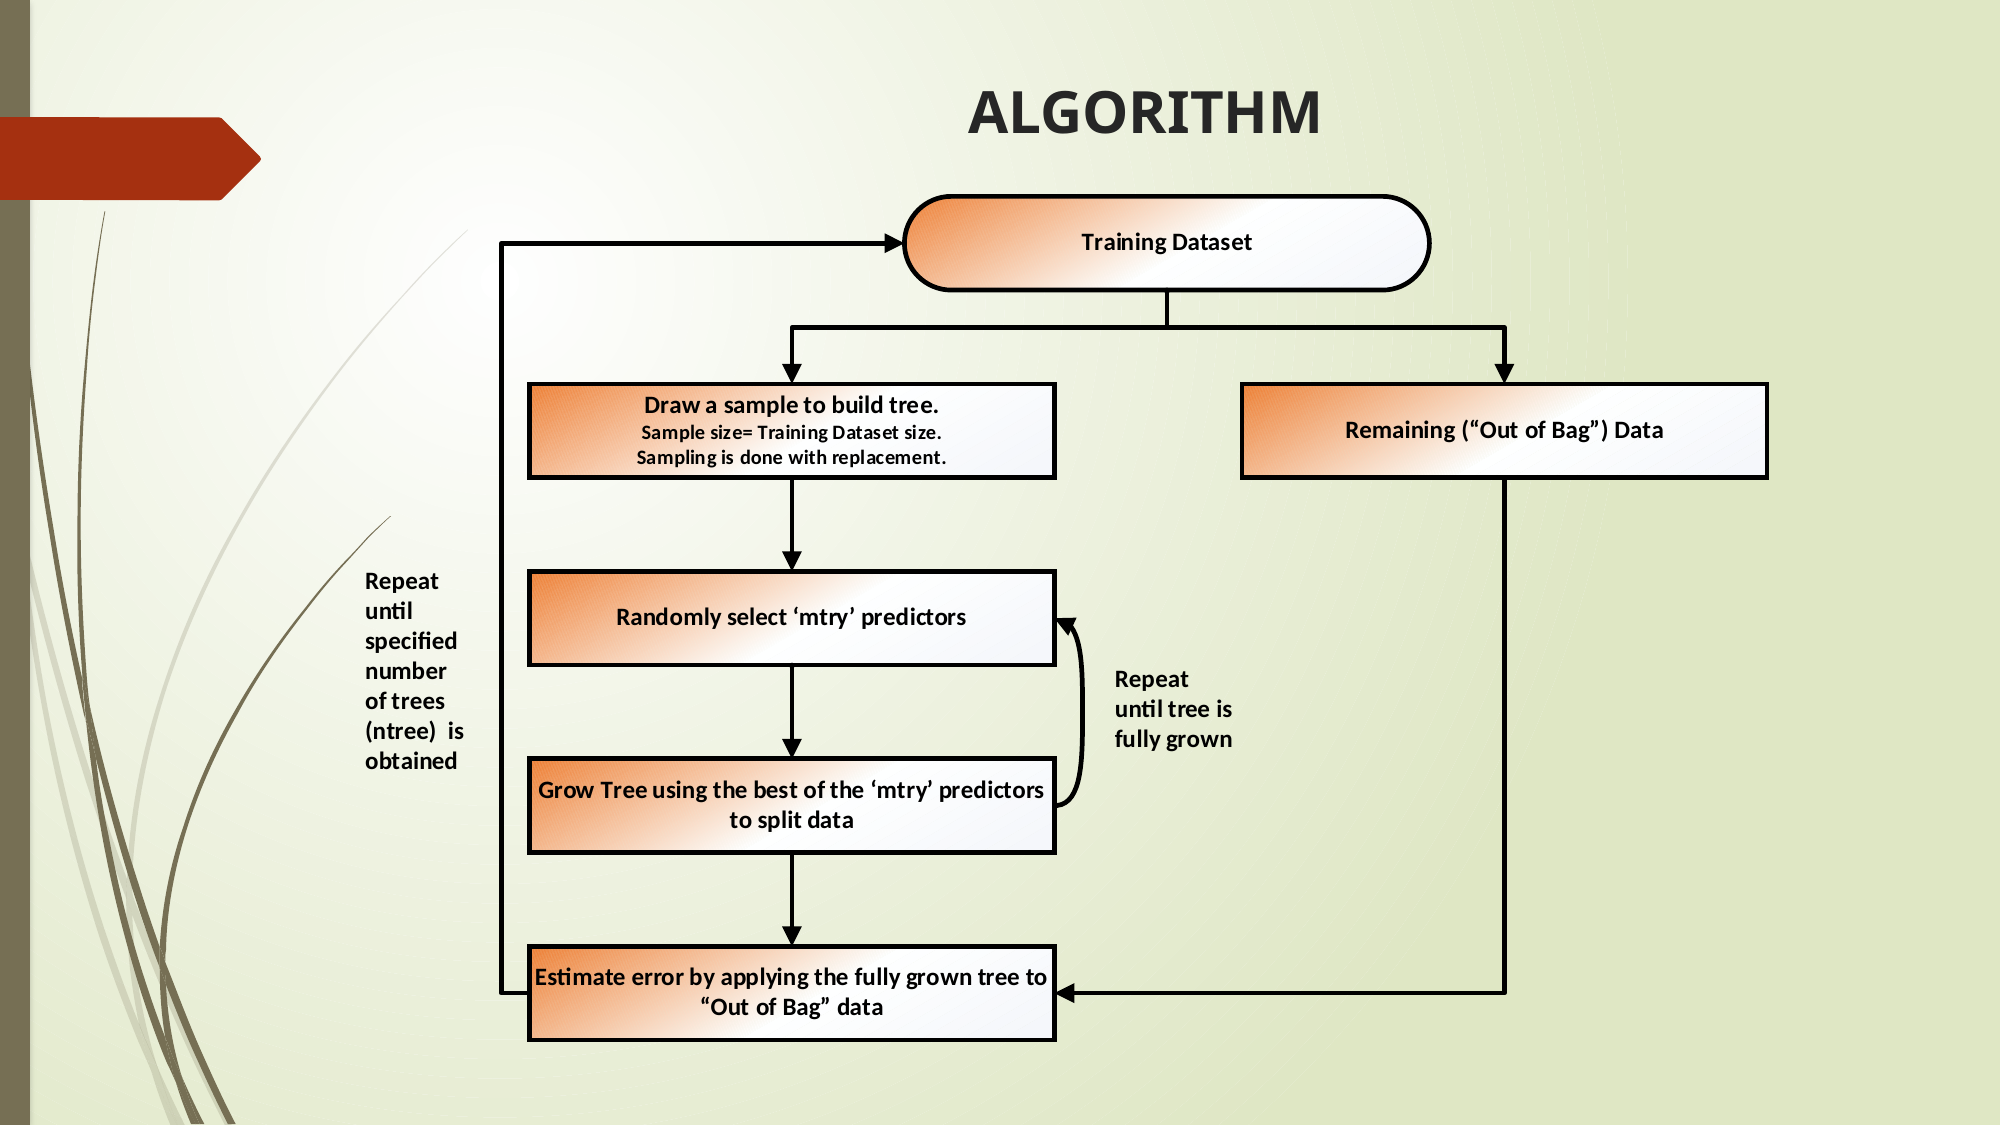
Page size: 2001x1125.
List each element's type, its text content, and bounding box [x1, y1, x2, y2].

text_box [353, 189, 1773, 1046]
title ALGORITHM [414, 67, 1877, 149]
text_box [331, 116, 1669, 1008]
